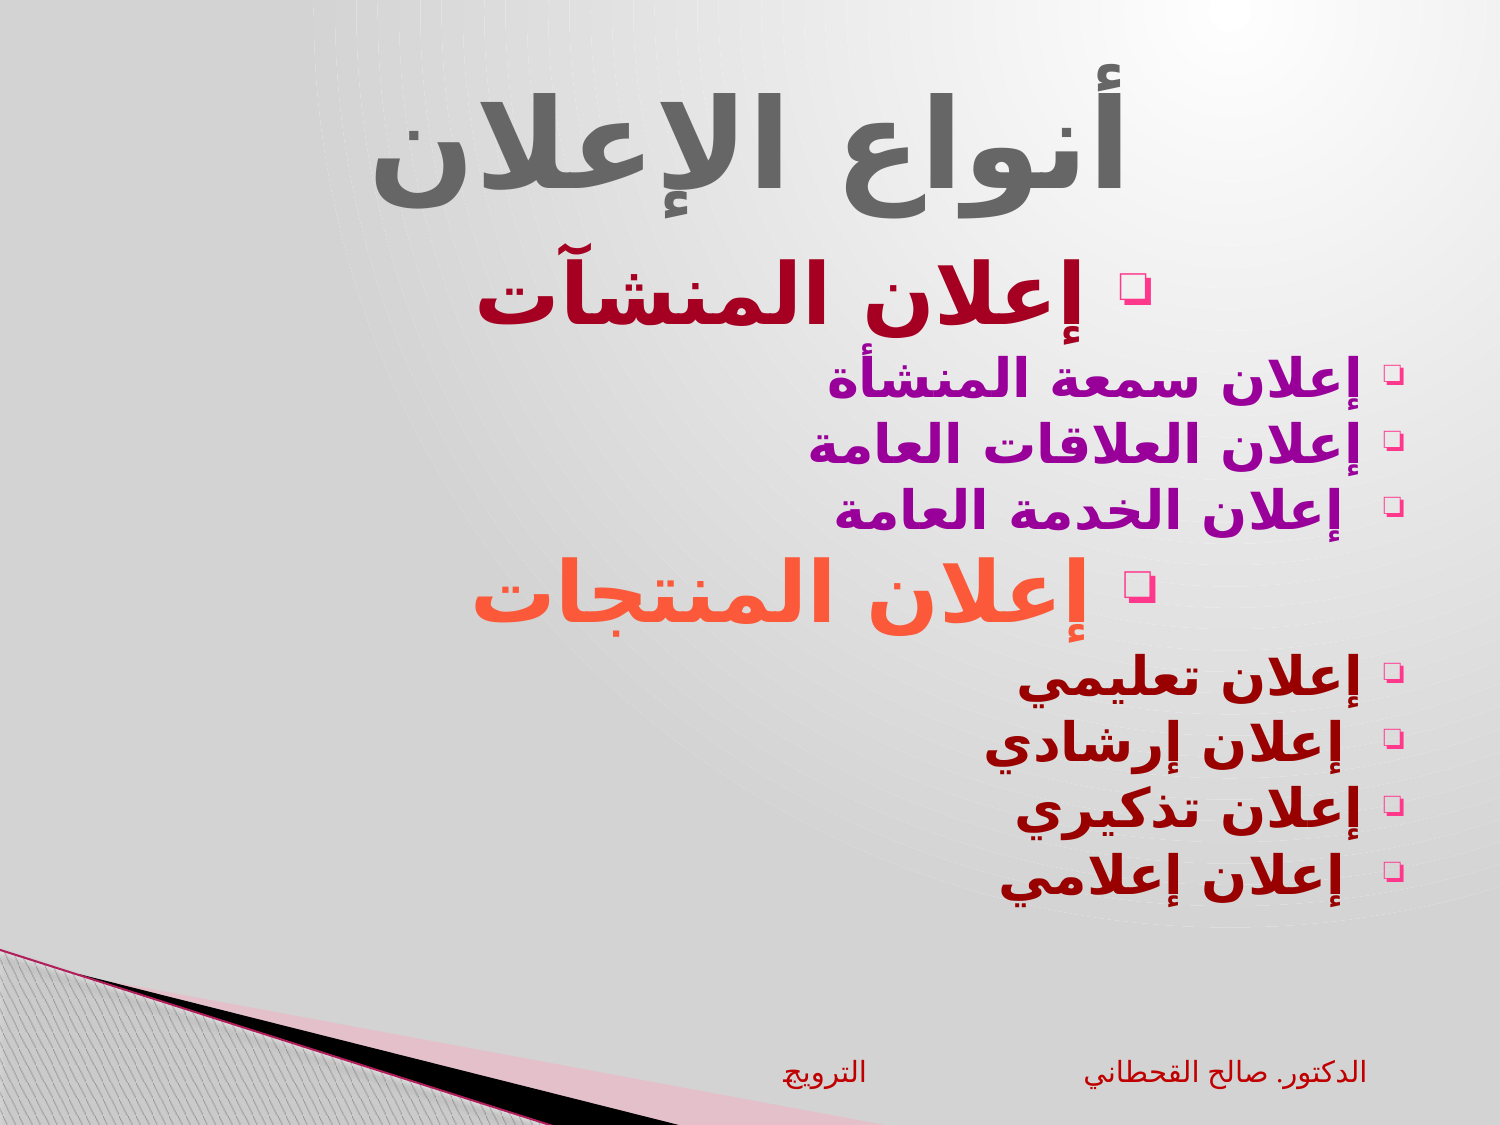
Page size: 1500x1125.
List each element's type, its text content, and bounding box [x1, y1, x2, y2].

list إعلان المنشآت إعلان سمعة المنشأة إعلان العلاقات العامة إعلان الخدمة العامة إعلان المنتجات إعلان تعليمي إعلان إرشادي إعلان تذكيري إعلان إعلامي [183, 243, 1435, 919]
title أنواع الإعلان [75, 45, 1425, 233]
footer الترويج الدكتور. صالح القحطاني [585, 1041, 1383, 1125]
